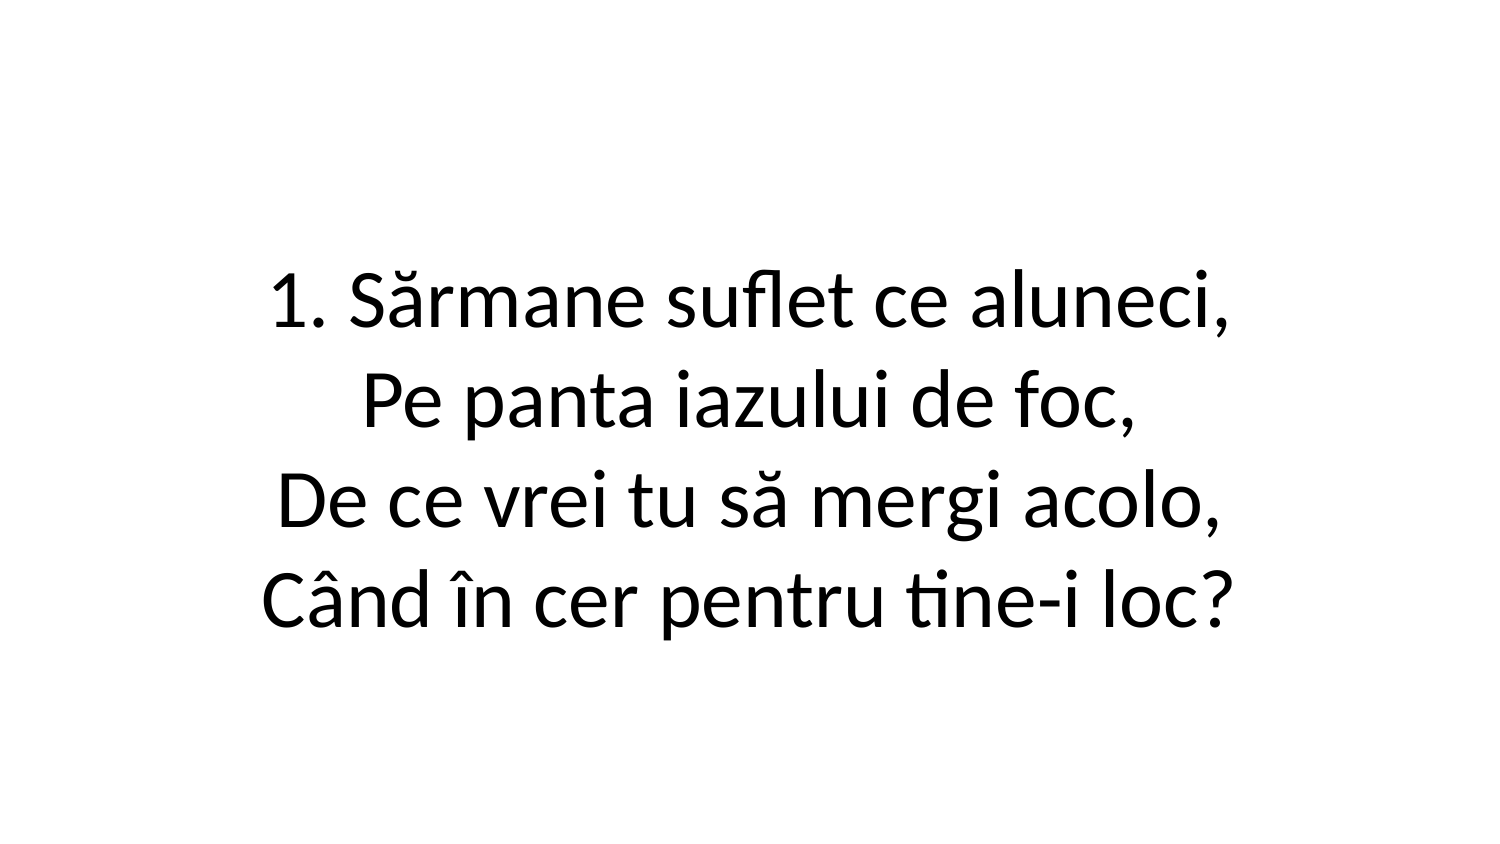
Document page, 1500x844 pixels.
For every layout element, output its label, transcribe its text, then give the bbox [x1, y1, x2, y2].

text_box 1. Sărmane suflet ce aluneci, Pe panta iazului de foc, De ce vrei tu să mergi acolo, Când în cer pentru tine-i loc? [246, 192, 1253, 652]
